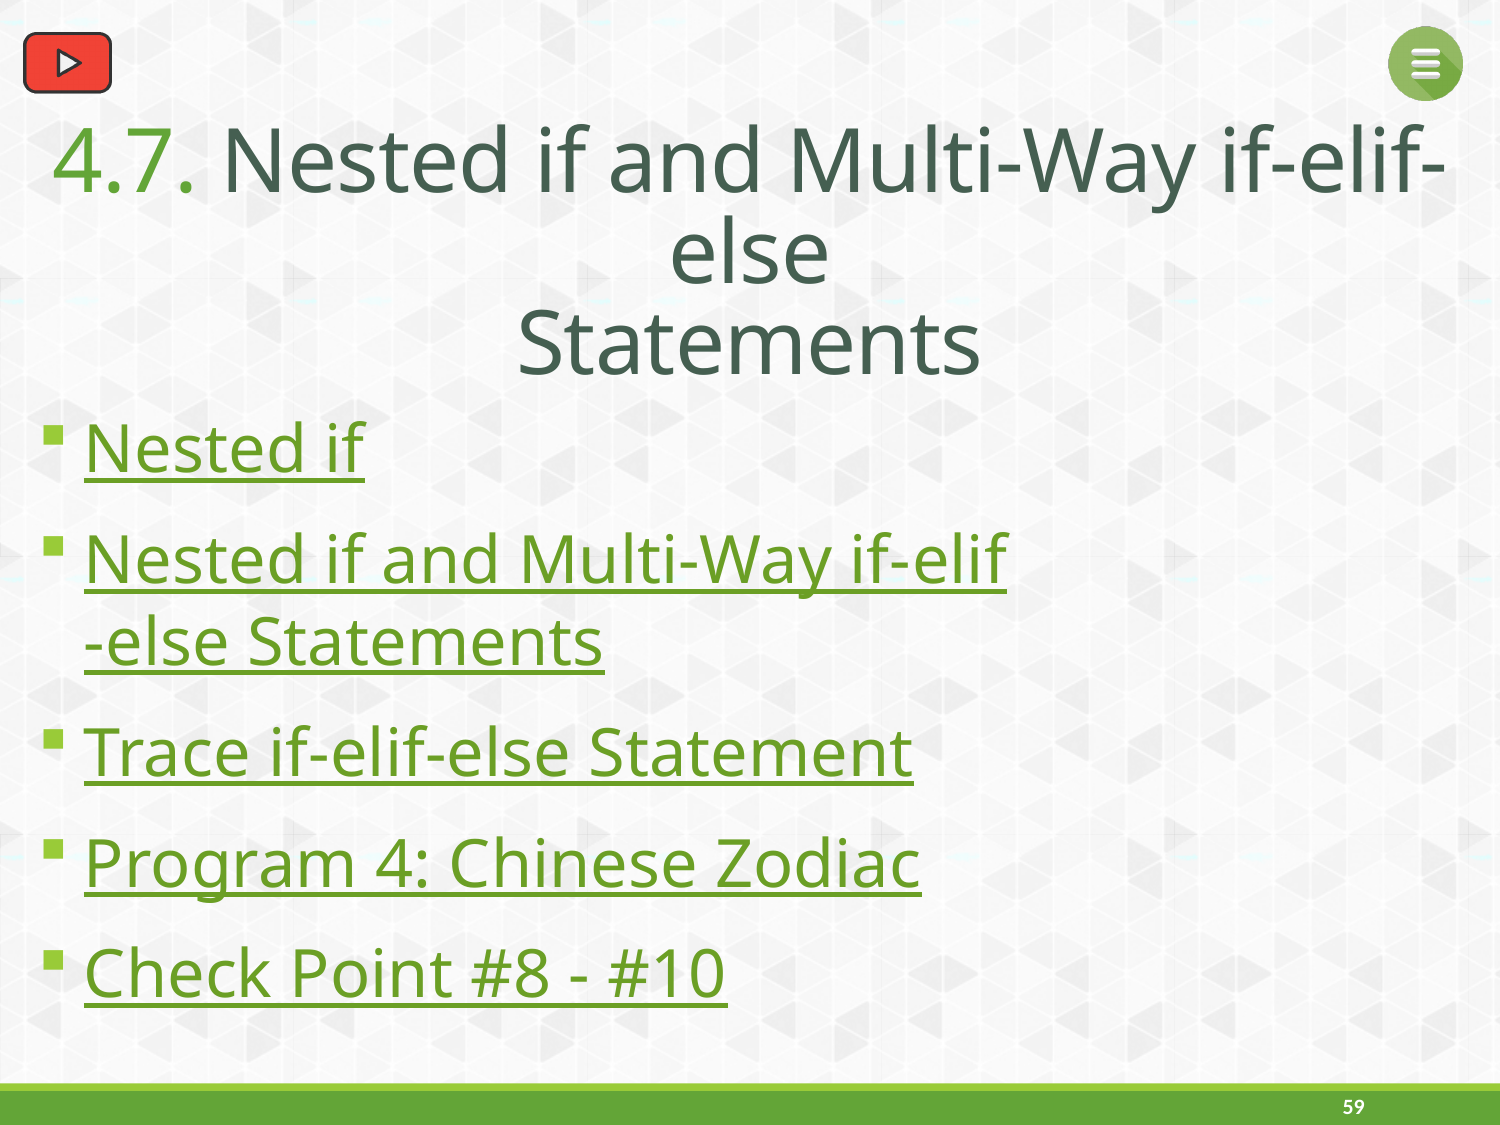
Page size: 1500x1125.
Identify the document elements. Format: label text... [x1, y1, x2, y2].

slide_number 59 [1218, 1090, 1380, 1121]
list Nested if Nested if and Multi-Way if-elif-else Statements Trace if-elif-else Statement Program 4: Chinese Zodiac Check Point #8 - #10 [23, 399, 1476, 1078]
picture [0, 0, 1500, 1083]
title 4.7. Nested if and Multi-Way if-elif-else Statements [23, 112, 1476, 399]
